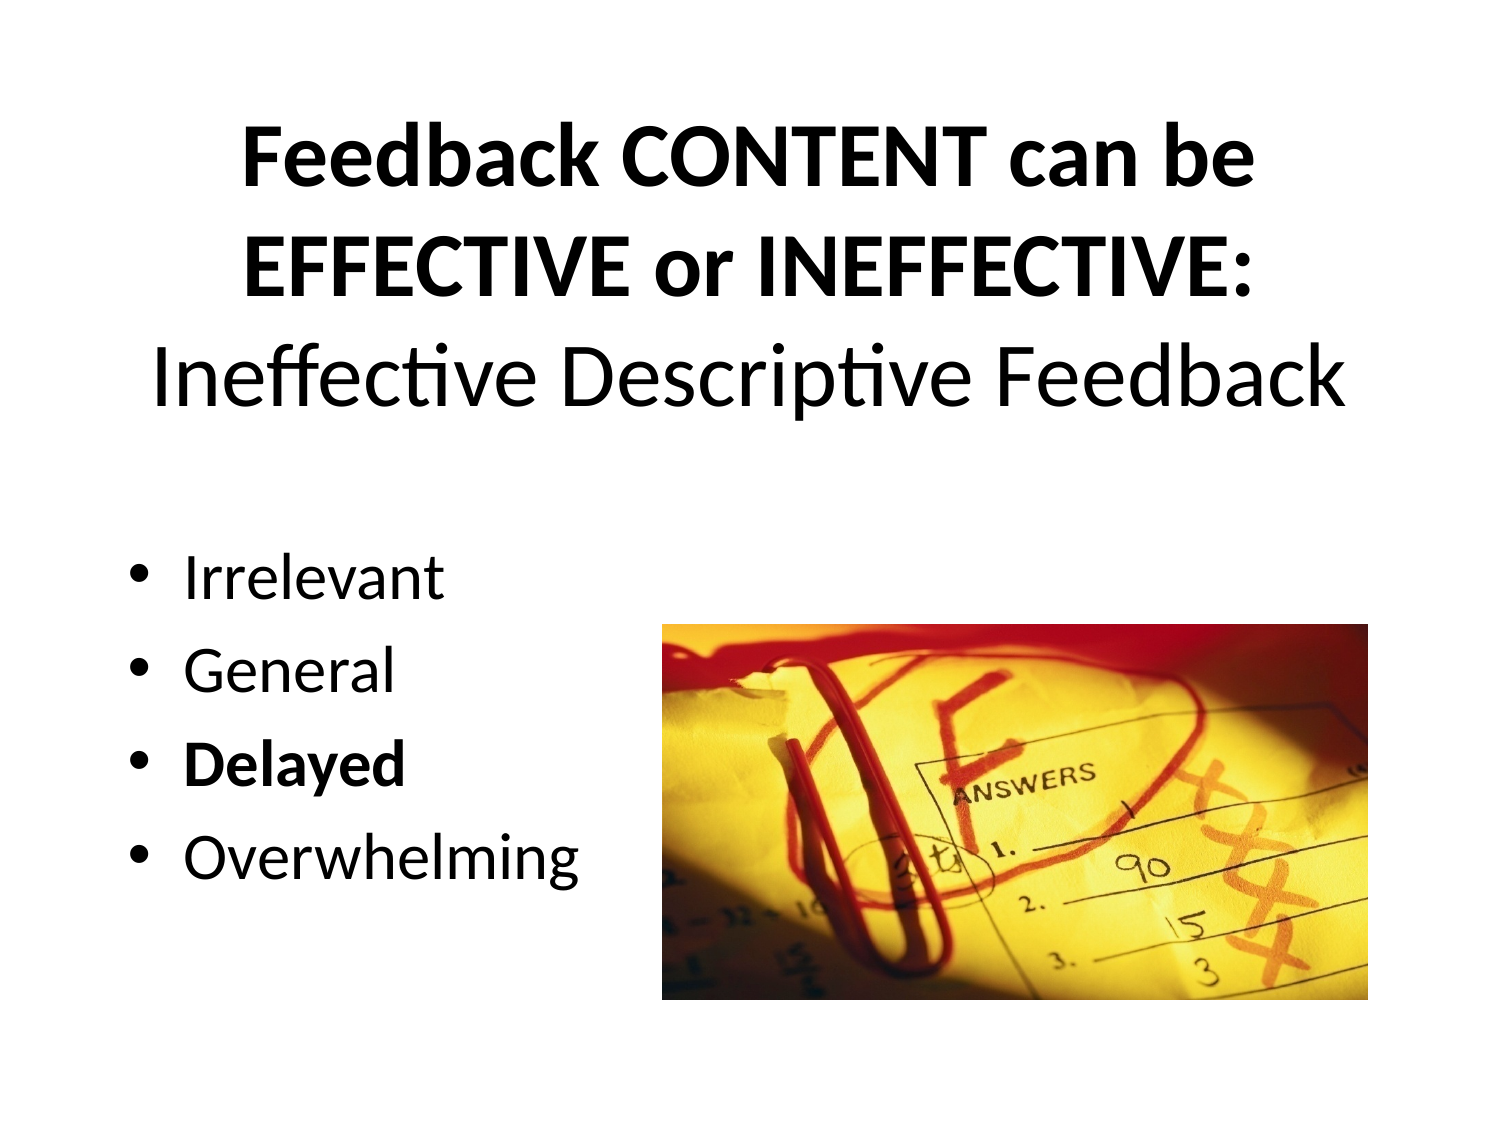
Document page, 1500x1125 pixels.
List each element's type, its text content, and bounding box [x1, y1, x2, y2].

list Irrelevant General Delayed Overwhelming [112, 525, 1425, 1025]
picture [662, 624, 1368, 1001]
title Feedback CONTENT can be EFFECTIVE or INEFFECTIVE: Ineffective Descriptive Feedback [75, 45, 1425, 475]
